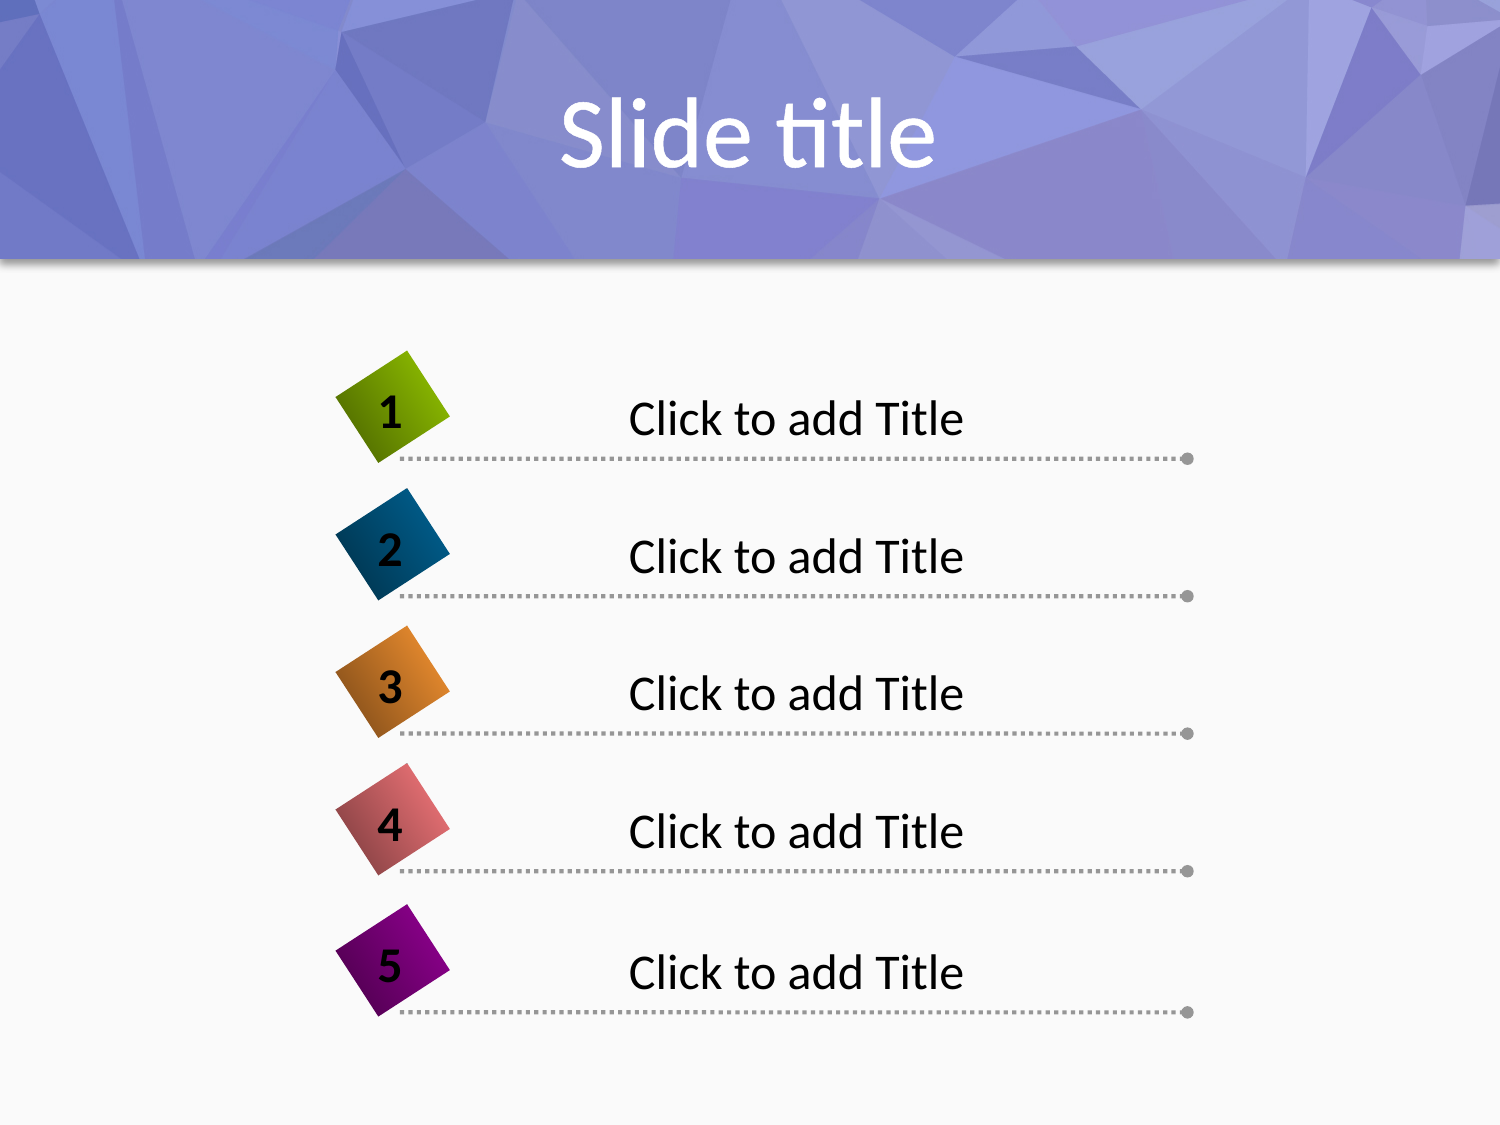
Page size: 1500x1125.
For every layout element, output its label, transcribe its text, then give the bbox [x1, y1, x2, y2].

picture [0, 0, 1500, 259]
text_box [349, 780, 1188, 872]
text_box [349, 642, 1188, 734]
title Slide title [346, 69, 1150, 201]
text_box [349, 505, 1188, 597]
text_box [349, 921, 1188, 1013]
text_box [349, 367, 1188, 459]
